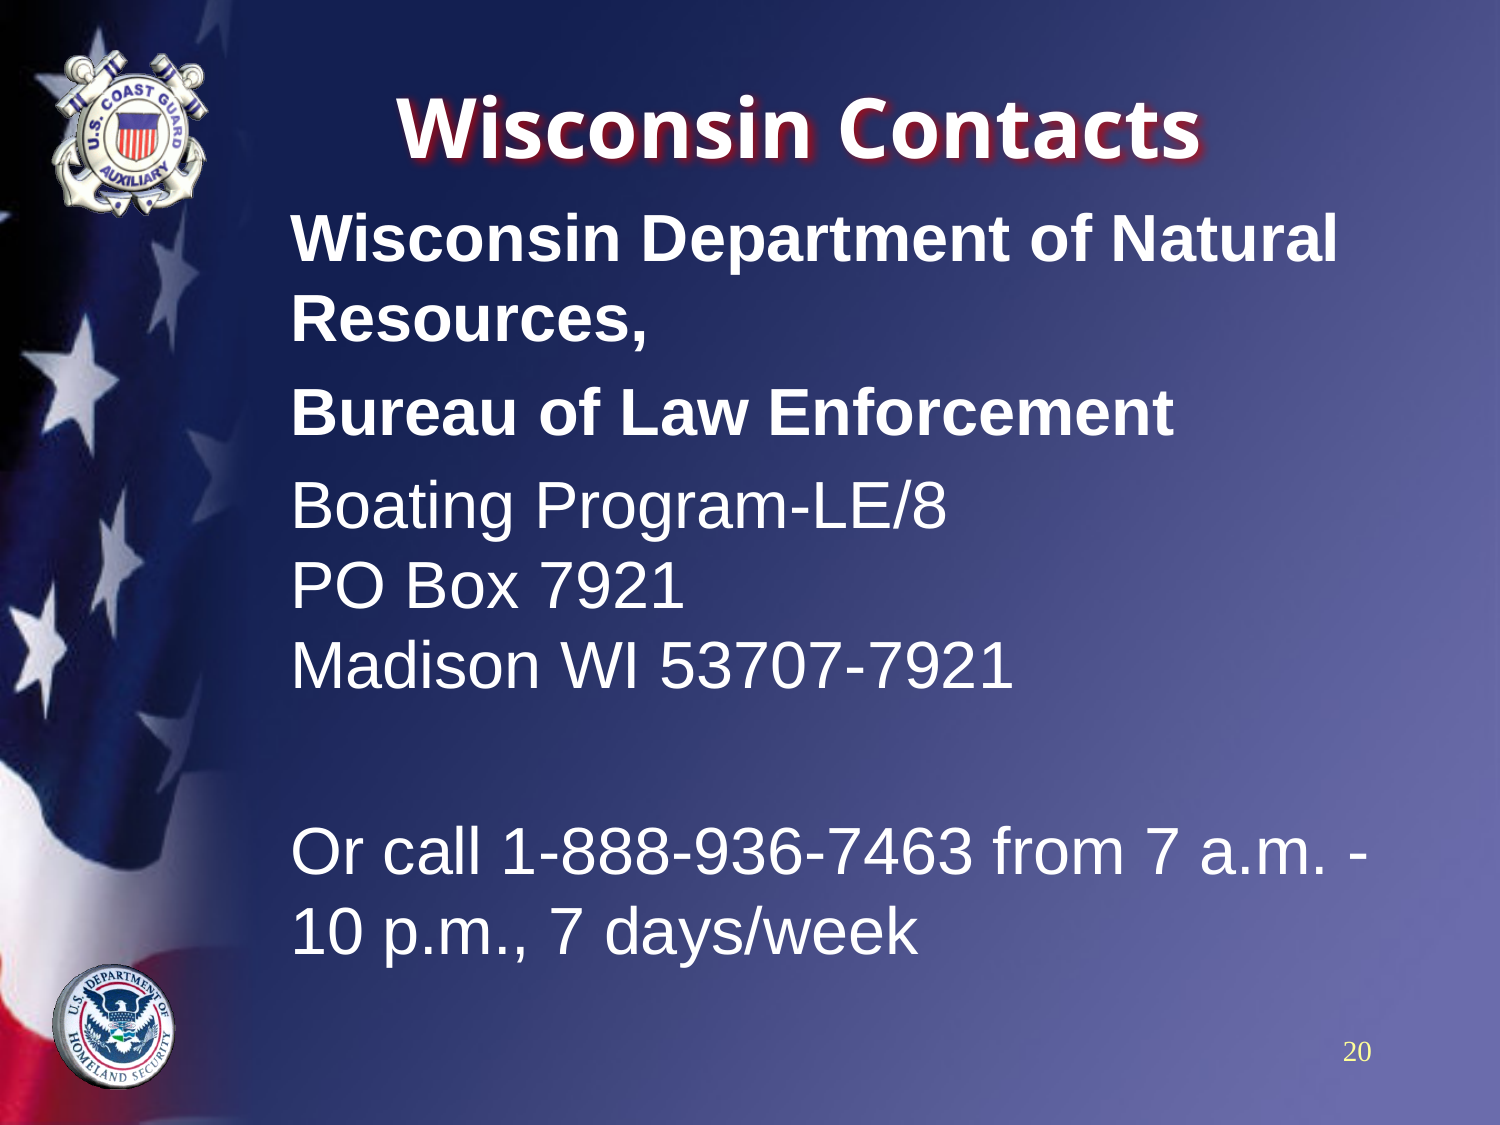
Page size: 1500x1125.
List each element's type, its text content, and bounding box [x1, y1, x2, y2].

slide_number 20 [1074, 1025, 1388, 1100]
title Wisconsin Contacts [162, 31, 1438, 219]
picture [0, 0, 1500, 1125]
list Wisconsin Department of Natural Resources, Bureau of Law Enforcement Boating Program-LE/8 PO Box 7921 Madison WI 53707-7921 Or call 1-888-936-7463 from 7 a.m. - 10 p.m., 7 days/week [275, 187, 1413, 1000]
